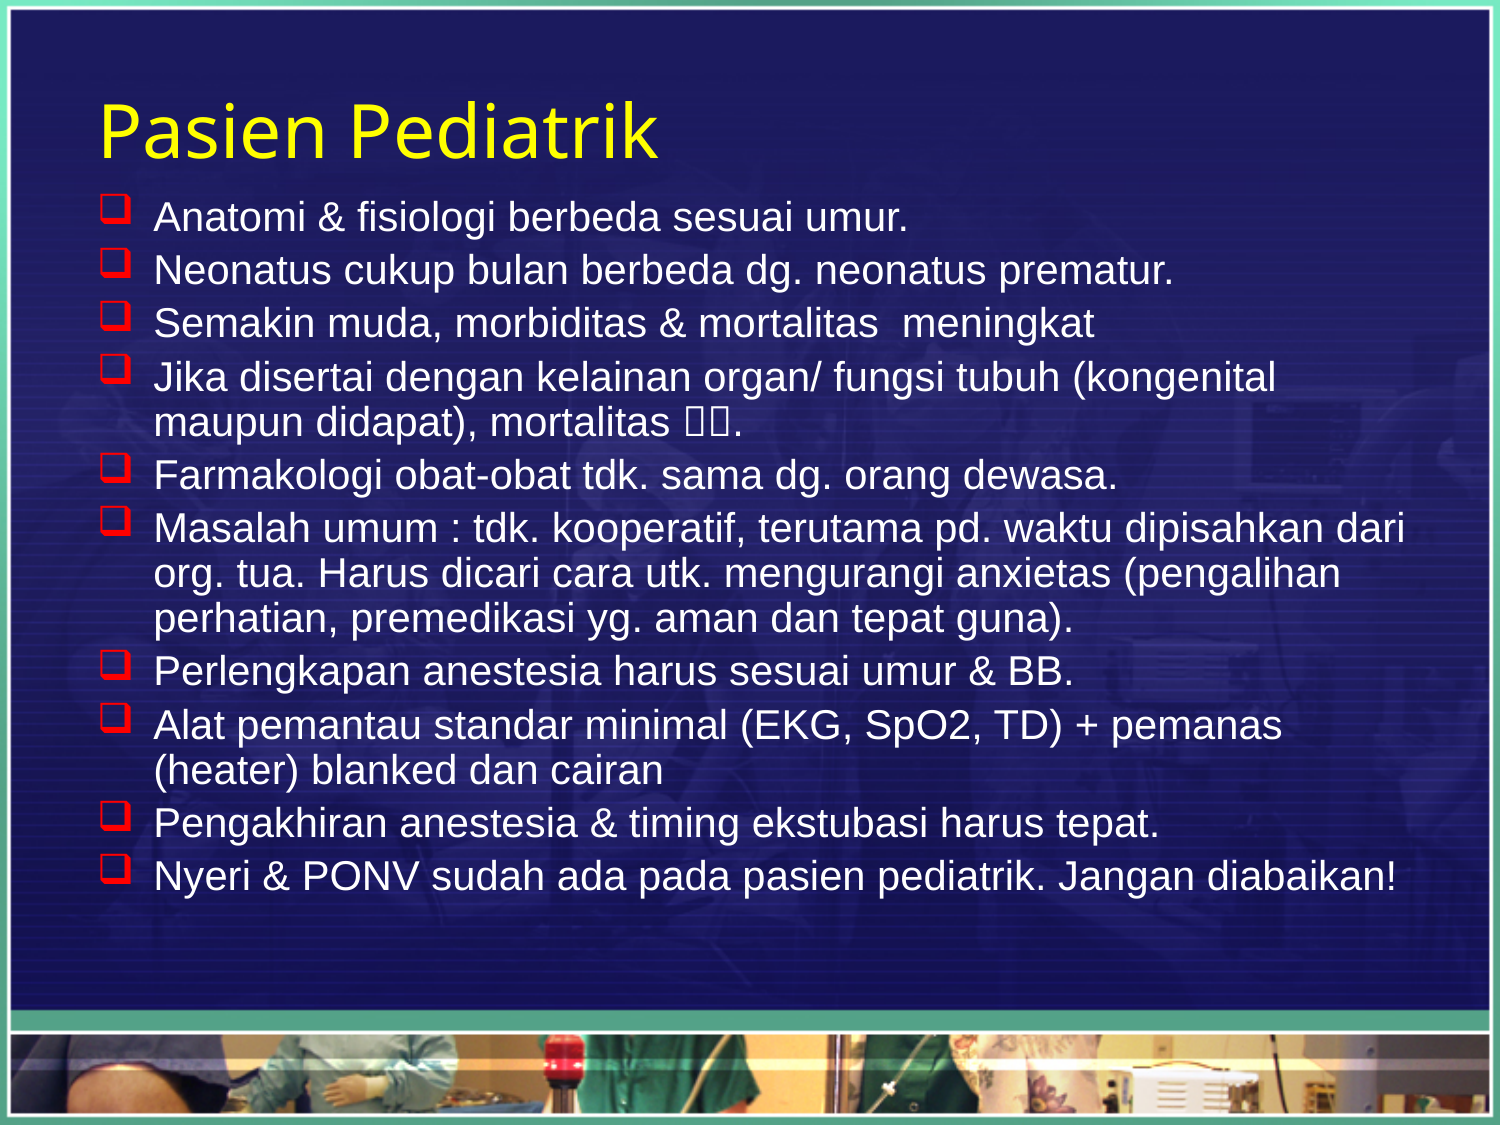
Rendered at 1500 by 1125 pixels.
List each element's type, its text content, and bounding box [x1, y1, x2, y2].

picture [0, 0, 1500, 1125]
list Anatomi & fisiologi berbeda sesuai umur. Neonatus cukup bulan berbeda dg. neonatus prematur. Semakin muda, morbiditas & mortalitas meningkat Jika disertai dengan kelainan organ/ fungsi tubuh (kongenital maupun didapat), mortalitas . Farmakologi obat-obat tdk. sama dg. orang dewasa. Masalah umum : tdk. kooperatif, terutama pd. waktu dipisahkan dari org. tua. Harus dicari cara utk. mengurangi anxietas (pengalihan perhatian, premedikasi yg. aman dan tepat guna). Perlengkapan anestesia harus sesuai umur & BB. Alat pemantau standar minimal (EKG, SpO2, TD) + pemanas (heater) blanked dan cairan Pengakhiran anestesia & timing ekstubasi harus tepat. Nyeri & PONV sudah ada pada pasien pediatrik. Jangan diabaikan! [82, 187, 1432, 938]
title Pasien Pediatrik [82, 35, 1432, 187]
